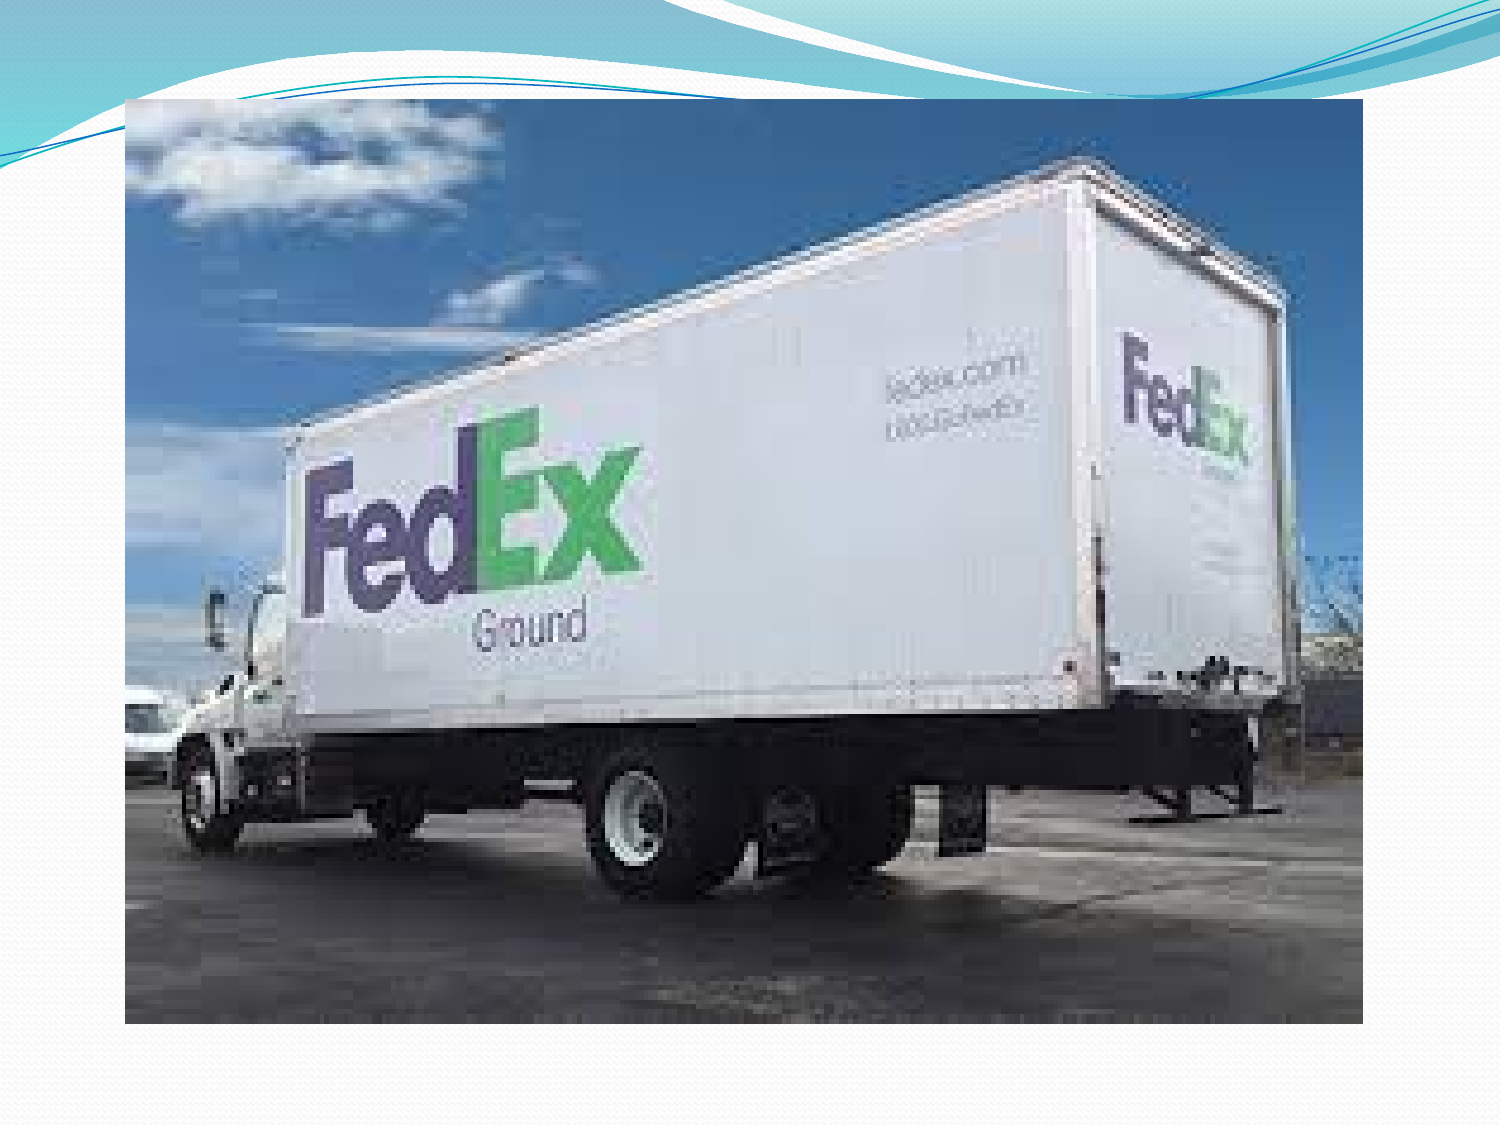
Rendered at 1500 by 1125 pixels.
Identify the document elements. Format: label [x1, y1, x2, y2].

picture [124, 99, 1363, 1024]
